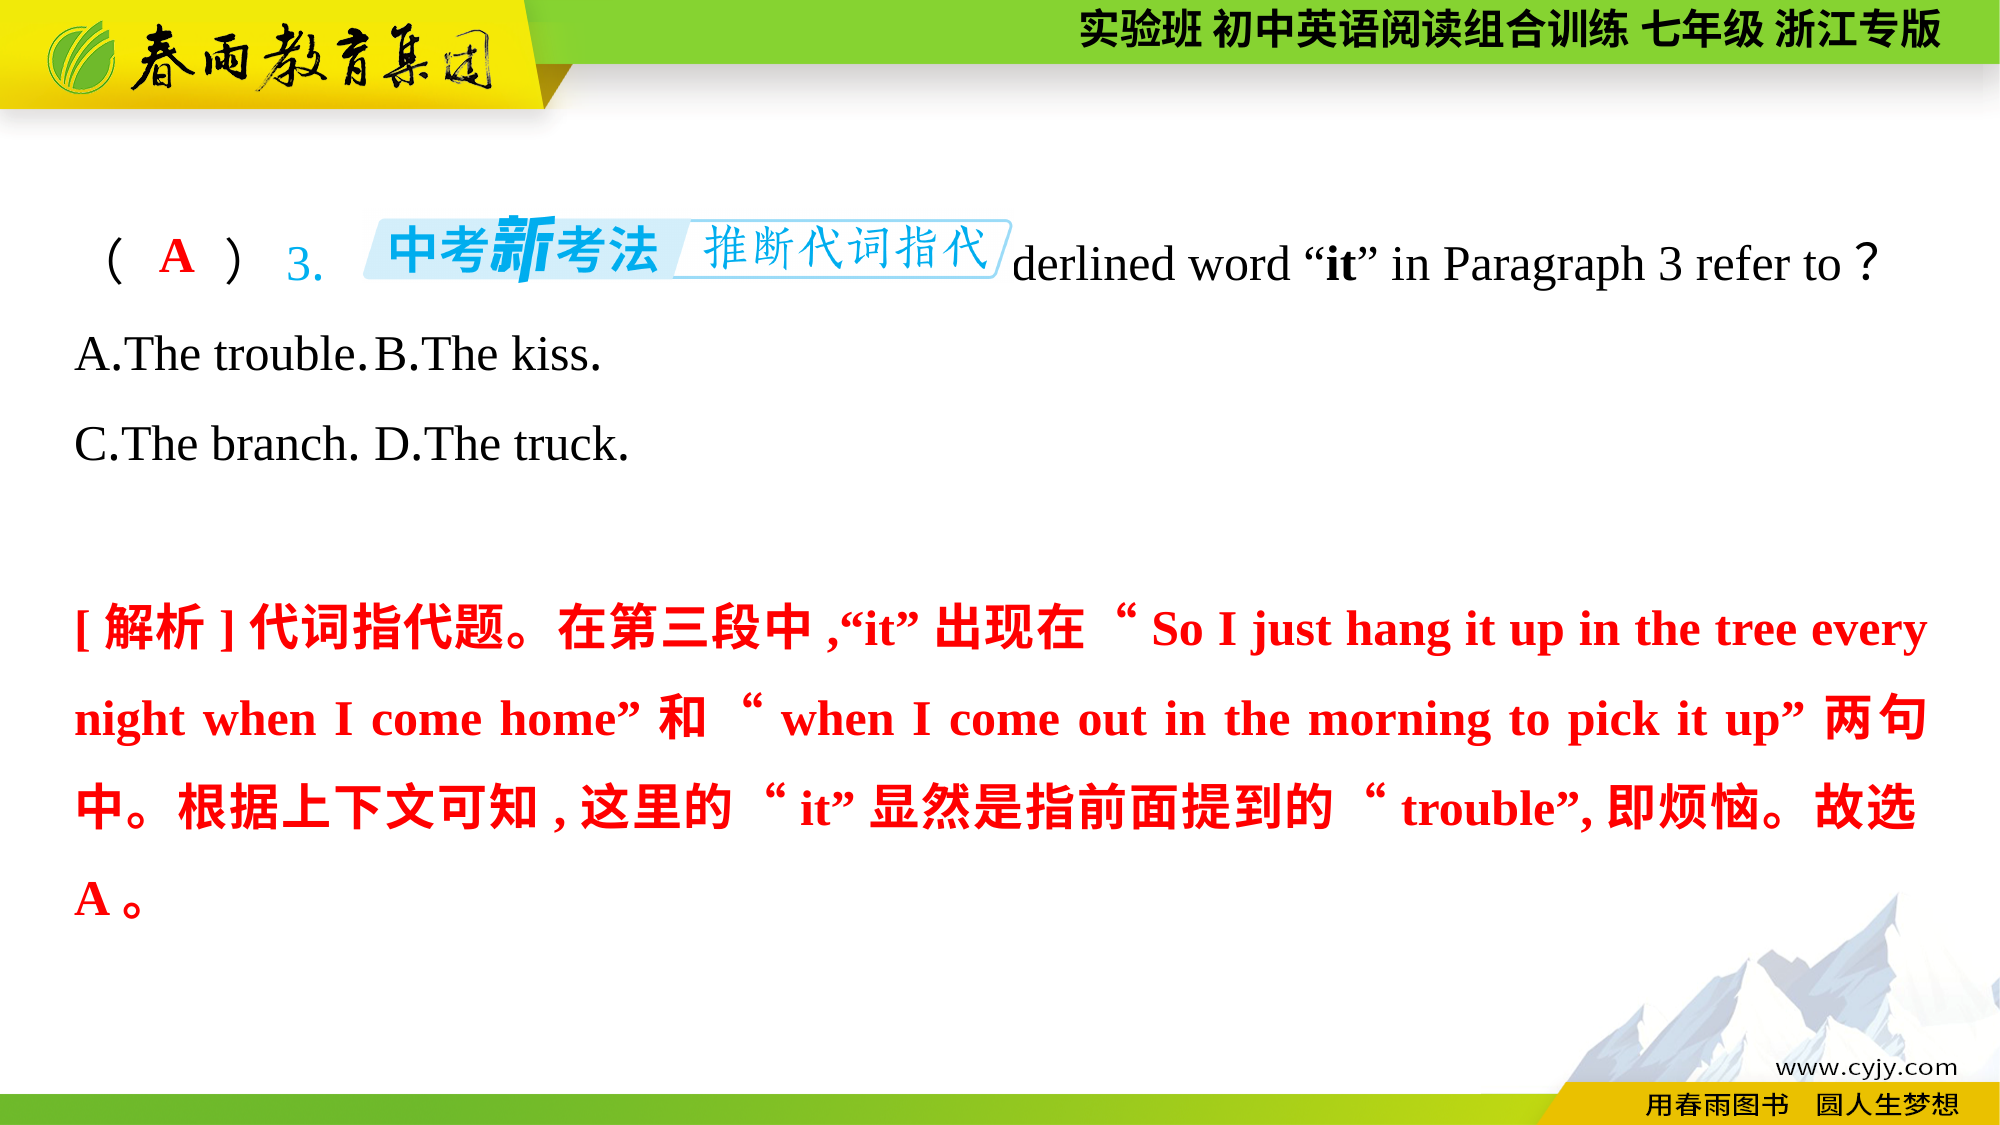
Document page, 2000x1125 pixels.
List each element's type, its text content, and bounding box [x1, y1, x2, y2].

text_box A [144, 215, 210, 290]
list （ ）3. What does the underlined word “it” in Paragraph 3 refer to？ A.The trouble. B.The kiss. C.The branch. D.The truck. [59, 193, 1944, 557]
picture [0, 0, 2000, 1125]
text_box [解析]代词指代题。在第三段中,“it”出现在“So I just hang it up in the tree every night when I come home”和“when I come out in the morning to pick it up”两句中。根据上下文可知,这里的“it”显然是指前面提到的“trouble”,即烦恼。故选A。 [59, 557, 1944, 933]
